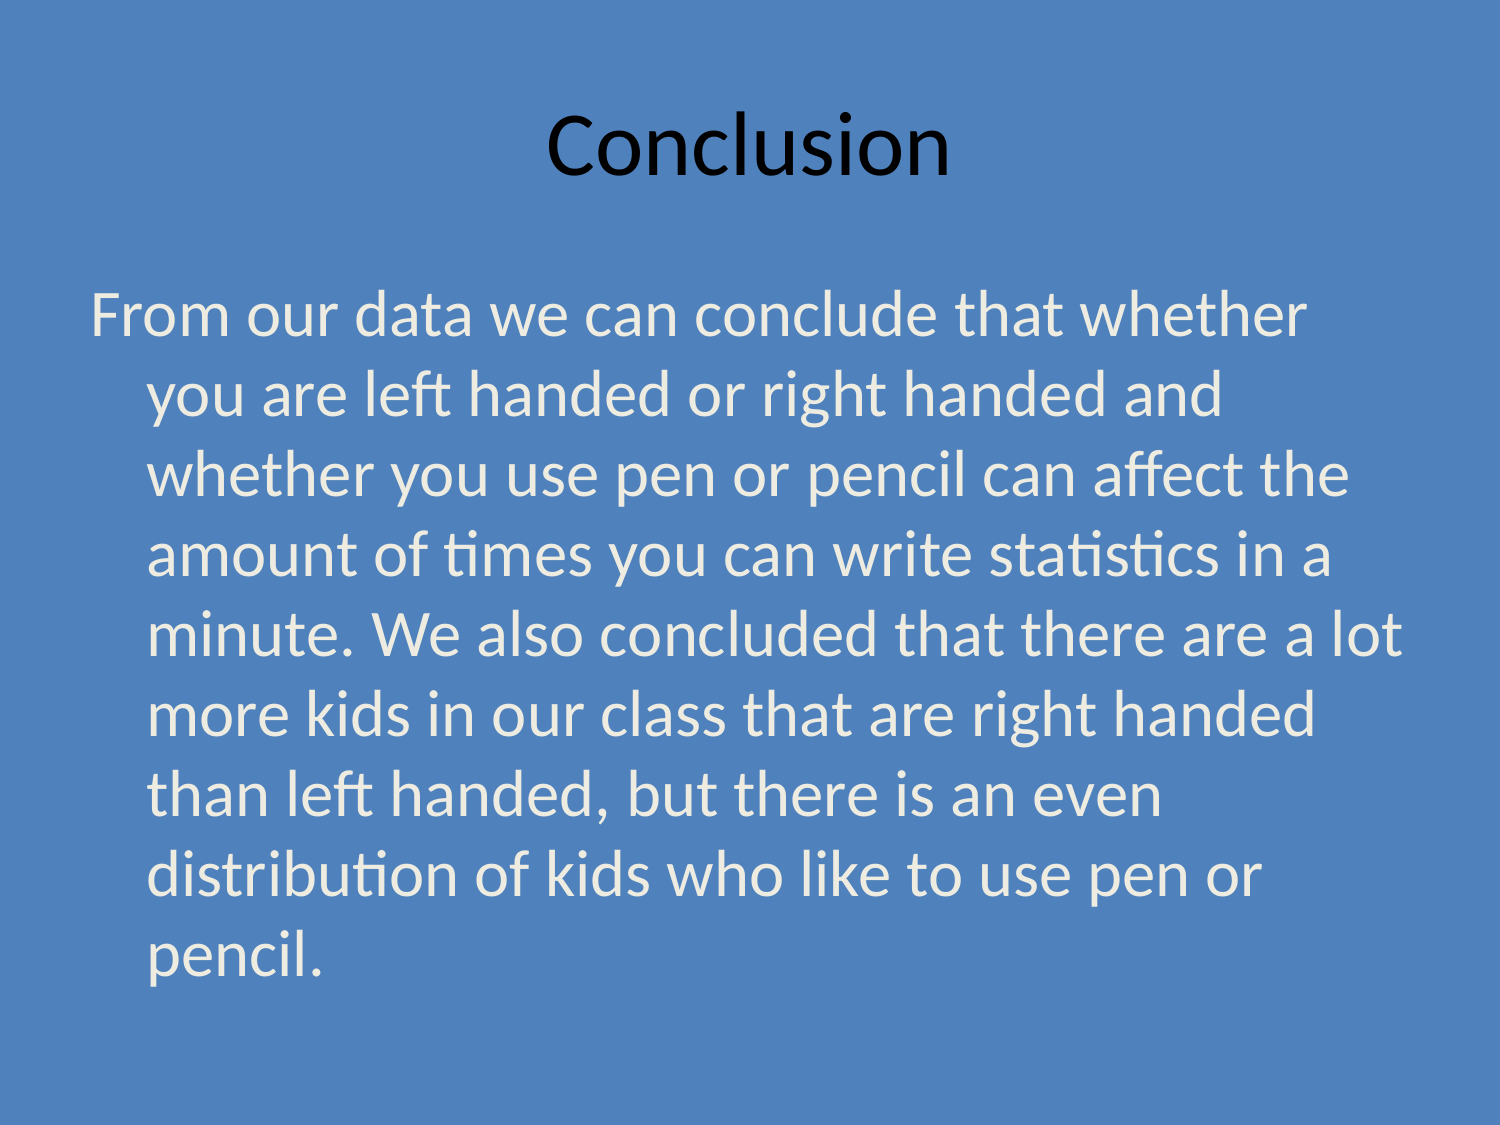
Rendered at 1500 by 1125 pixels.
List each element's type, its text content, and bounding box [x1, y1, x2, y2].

list From our data we can conclude that whether you are left handed or right handed and whether you use pen or pencil can affect the amount of times you can write statistics in a minute. We also concluded that there are a lot more kids in our class that are right handed than left handed, but there is an even distribution of kids who like to use pen or pencil. [74, 262, 1426, 1006]
title Conclusion [74, 44, 1426, 233]
